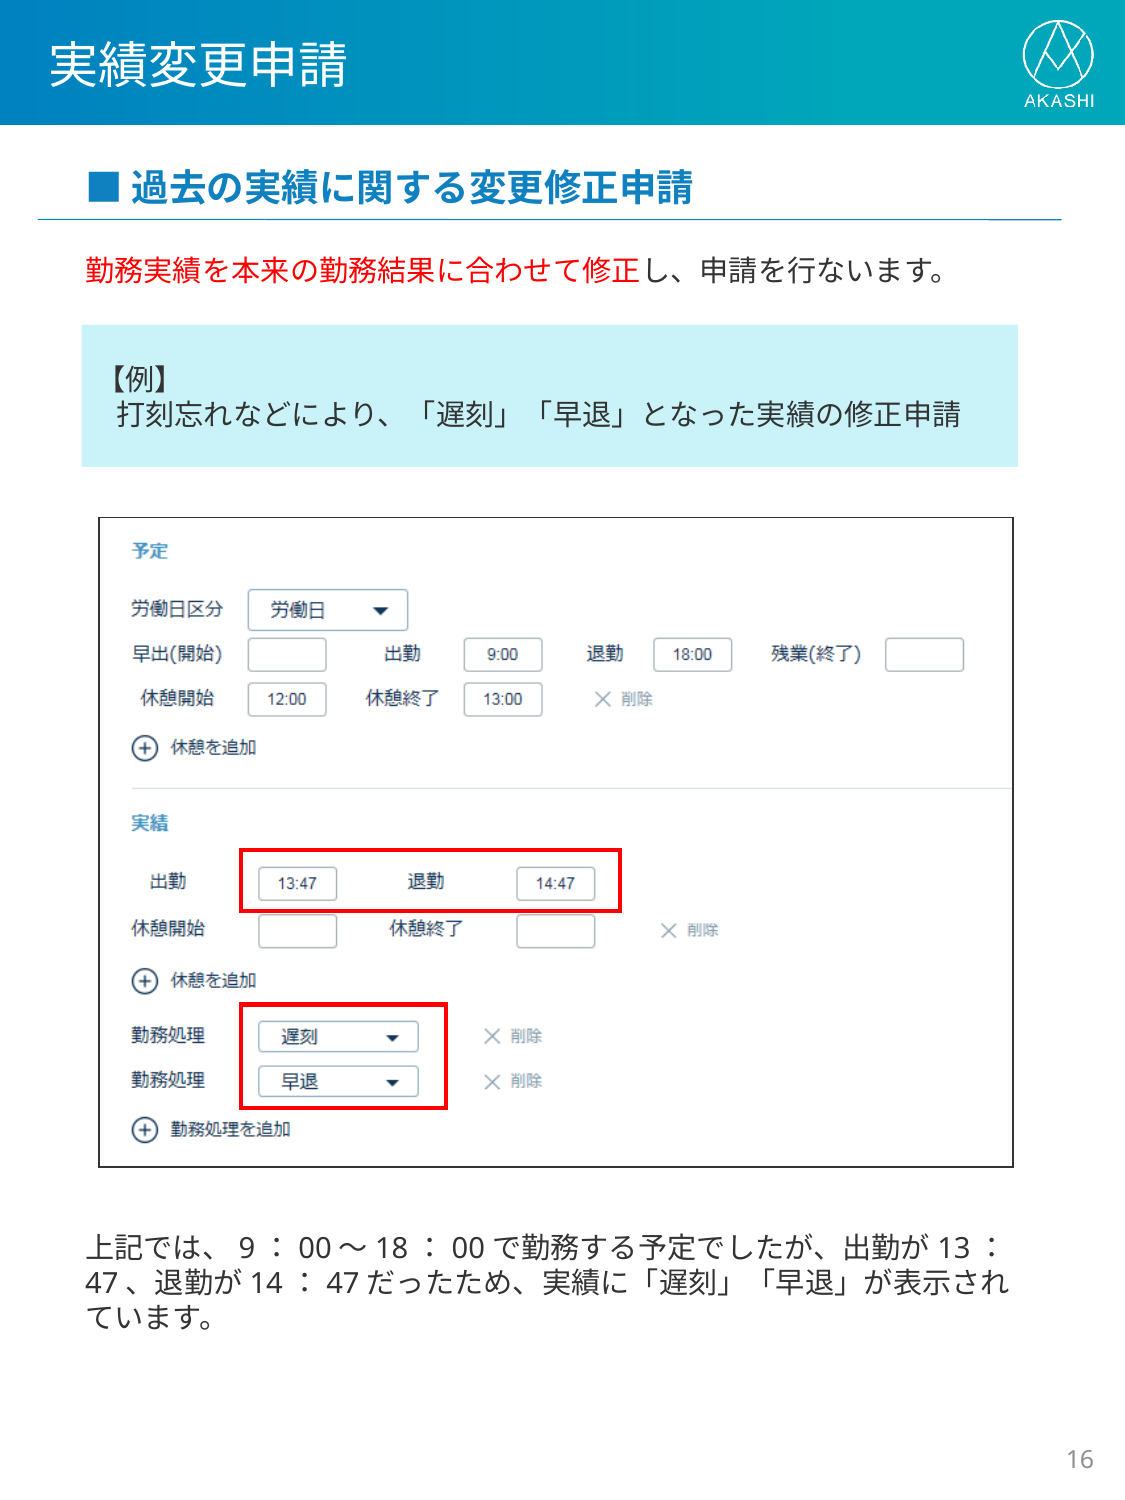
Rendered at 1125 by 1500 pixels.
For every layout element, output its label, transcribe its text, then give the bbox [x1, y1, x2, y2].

text_box ■過去の実績に関する変更修正申請 [70, 156, 1048, 217]
text_box 【例】 打刻忘れなどにより、「遅刻」「早退」となった実績の修正申請 [81, 324, 1019, 468]
title 実績変更申請 [33, 0, 1045, 123]
text_box 勤務実績を本来の勤務結果に合わせて修正し、申請を行ないます。 [70, 244, 993, 295]
slide_number 15 [856, 1420, 1110, 1500]
text_box 上記では、9：00～18：00で勤務する予定でしたが、出勤が13：47、退勤が14：47だったため、実績に「遅刻」「早退」が表示されています。 [70, 1222, 1034, 1342]
picture [99, 518, 1013, 1167]
picture [1045, 9, 1103, 117]
